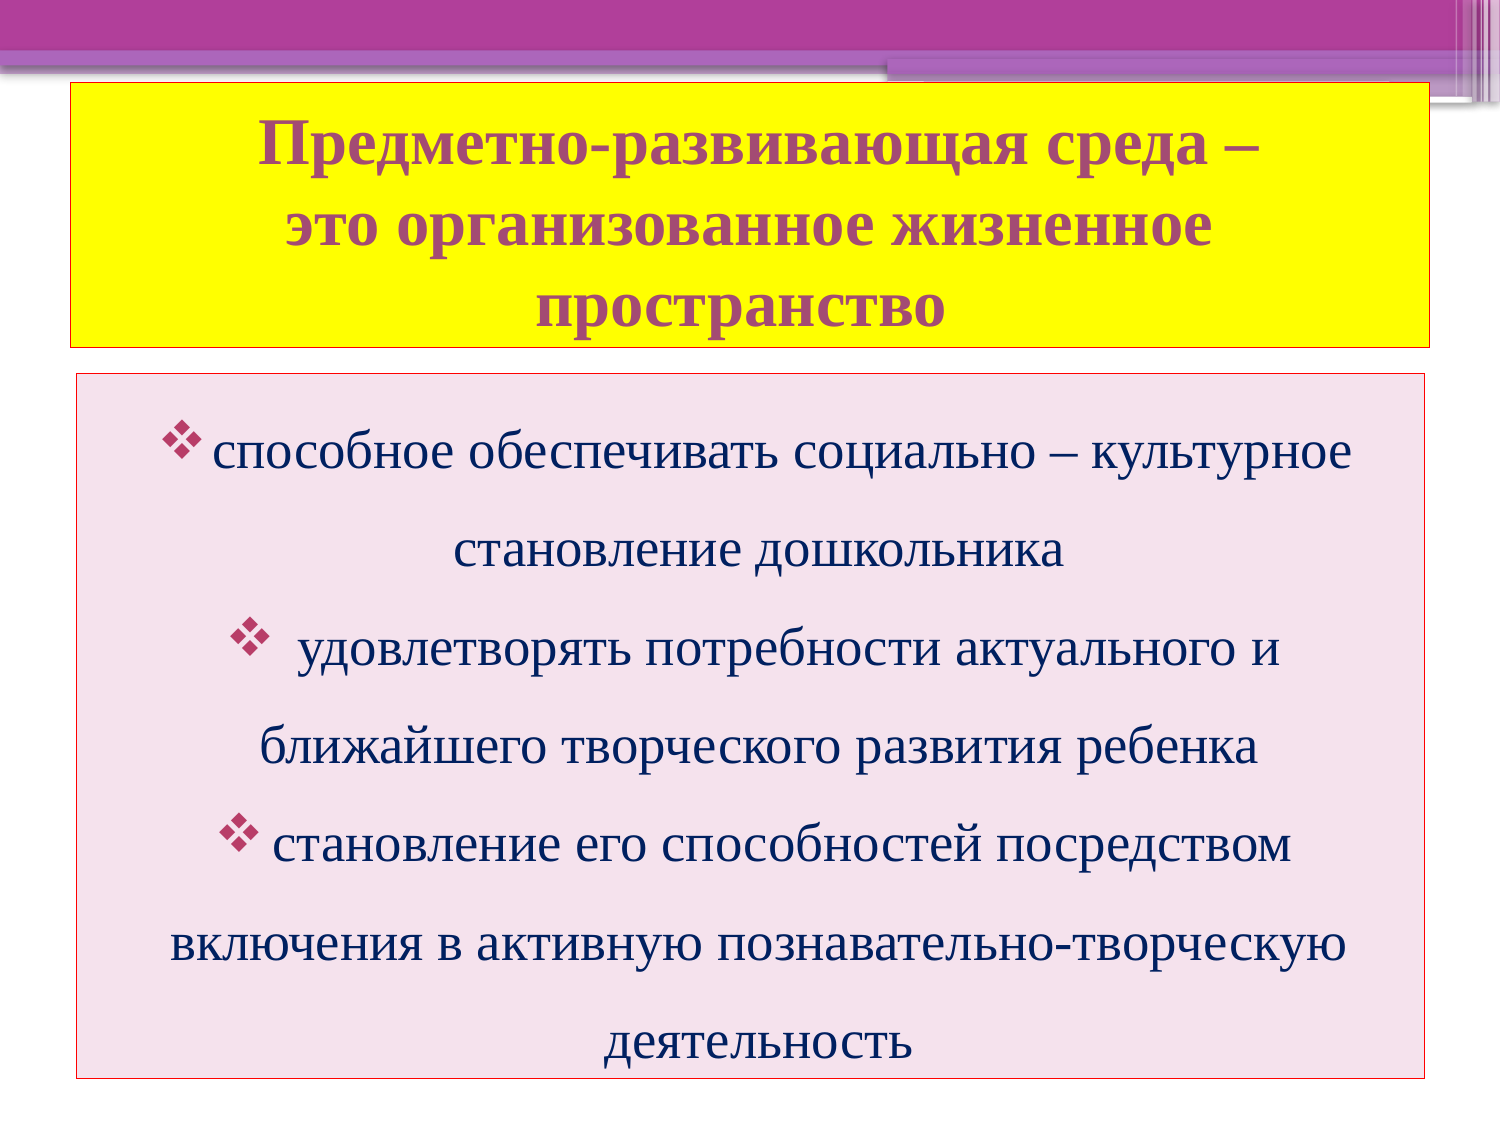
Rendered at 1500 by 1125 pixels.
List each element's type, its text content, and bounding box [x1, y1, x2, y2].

title Предметно-развивающая среда – это организованное жизненное пространство [70, 82, 1430, 348]
list способное обеспечивать социально – культурное становление дошкольника удовлетворять потребности актуального и ближайшего творческого развития ребенка становление его способностей посредством включения в активную познавательно-творческую деятельность [76, 373, 1425, 1079]
